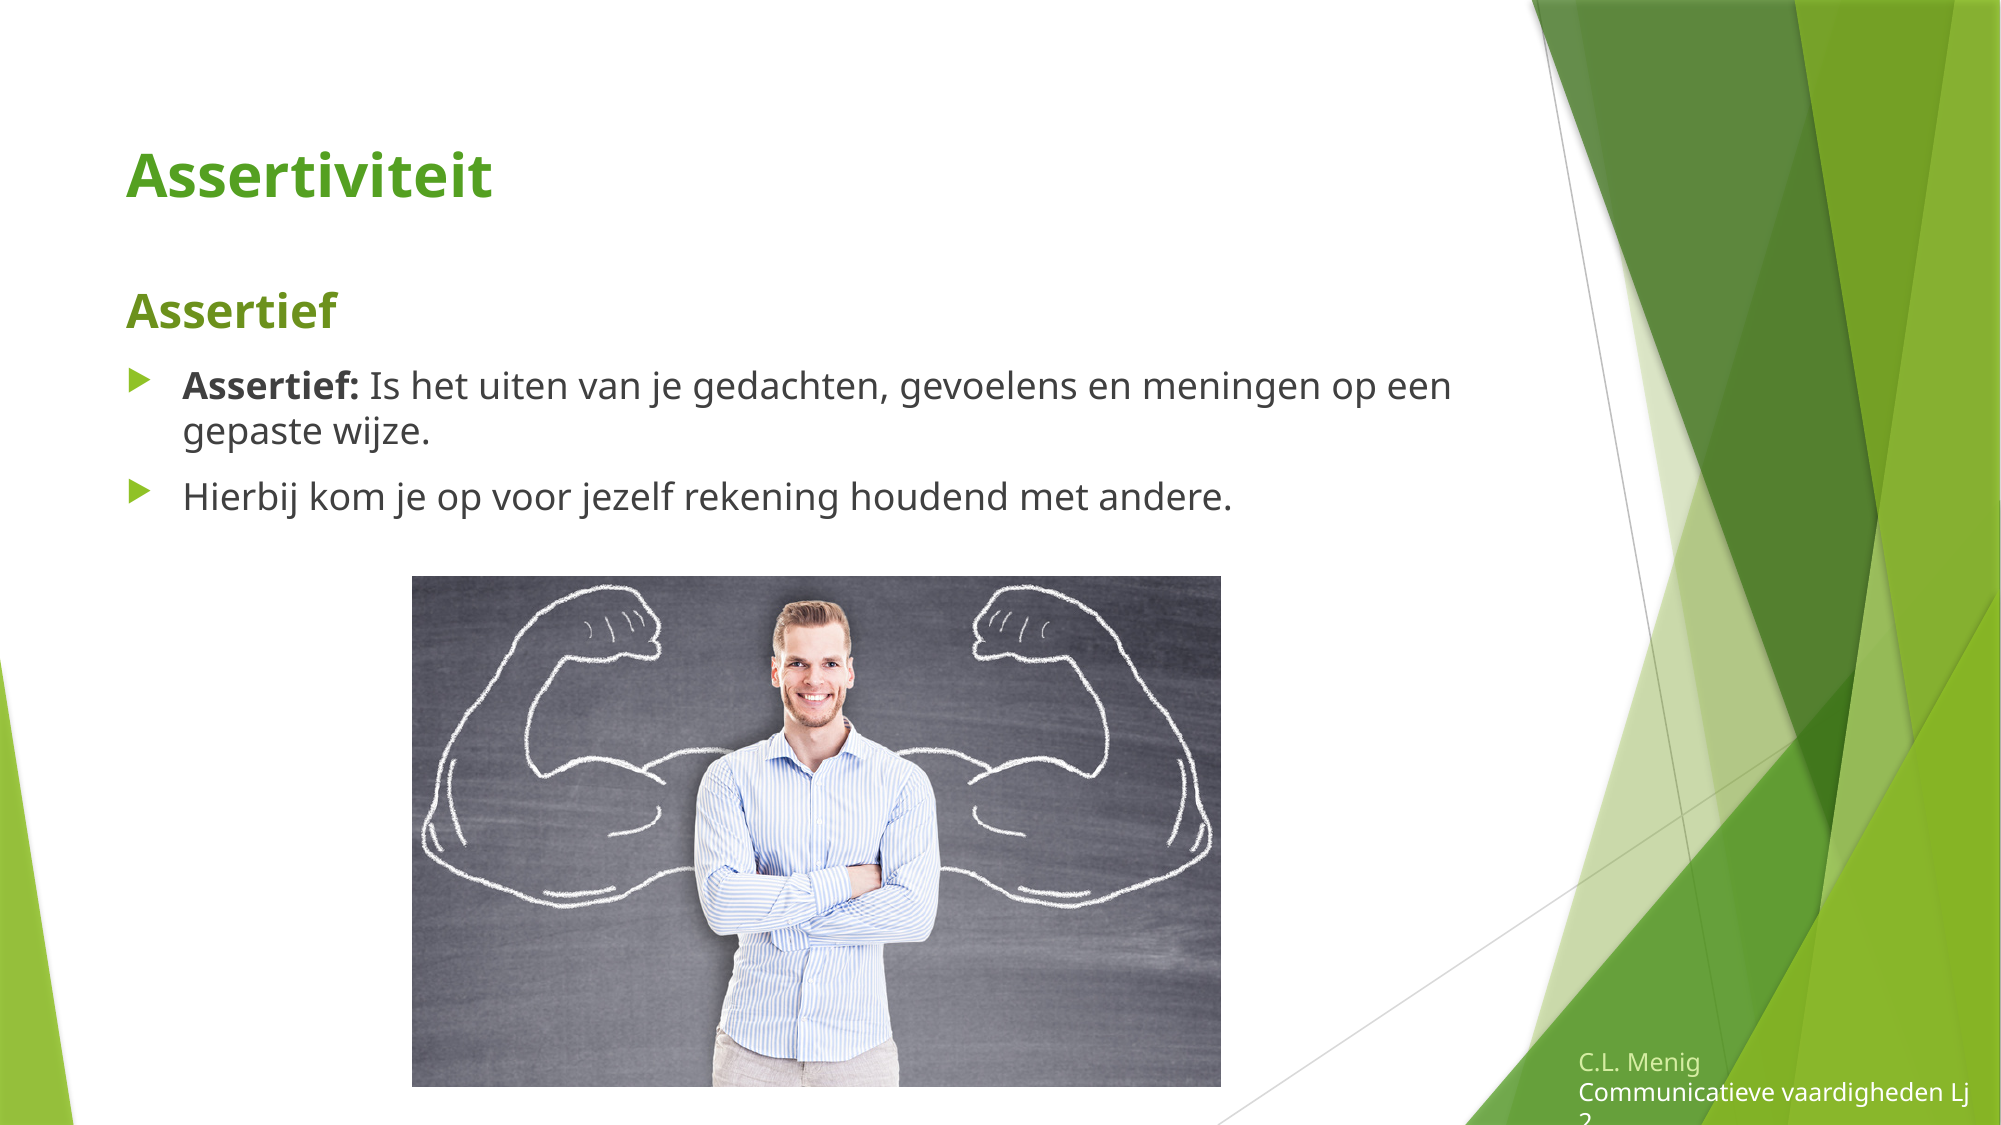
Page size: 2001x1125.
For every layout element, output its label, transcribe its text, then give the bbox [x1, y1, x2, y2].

text_box Assertiviteit Assertief [111, 129, 1522, 347]
text_box C.L. Menig Communicatieve vaardigheden Lj 2 [1563, 1038, 2000, 1125]
list Assertief: Is het uiten van je gedachten, gevoelens en meningen op een gepaste wijze. Hierbij kom je op voor jezelf rekening houdend met andere. [111, 354, 1522, 992]
picture [411, 576, 1221, 1088]
